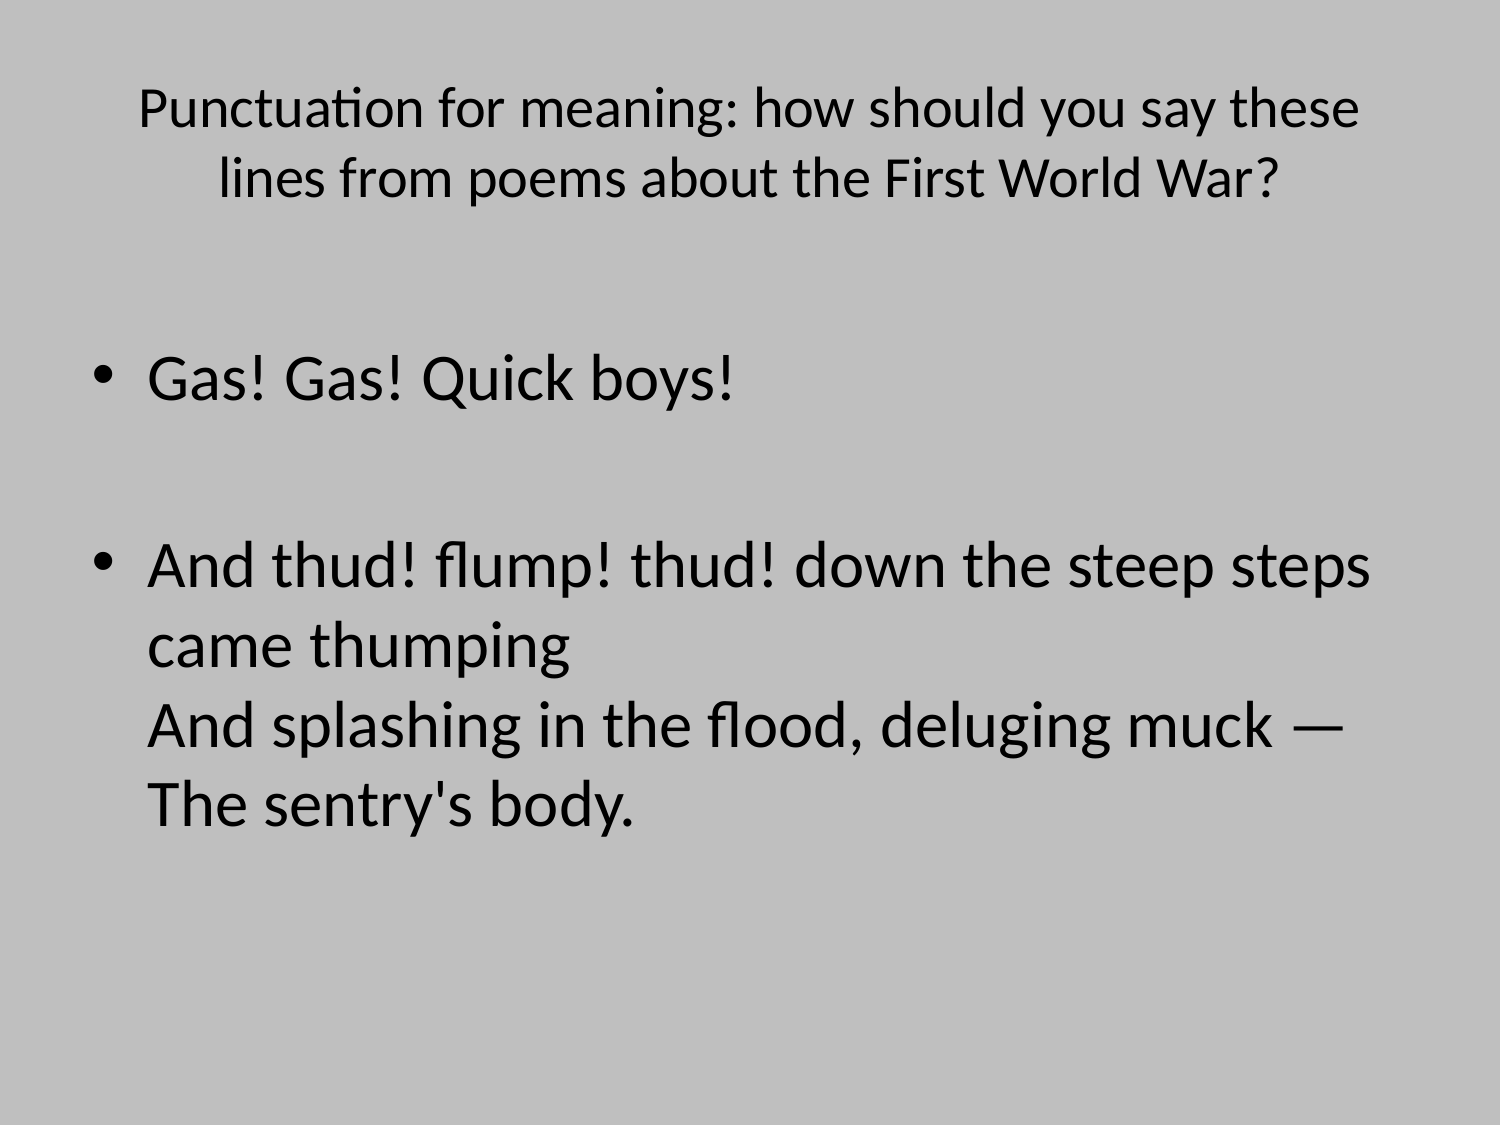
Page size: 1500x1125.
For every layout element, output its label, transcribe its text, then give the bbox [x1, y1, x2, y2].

title Punctuation for meaning: how should you say these lines from poems about the First World War? [75, 45, 1425, 233]
list Gas! Gas! Quick boys! And thud! flump! thud! down the steep steps came thumping And splashing in the flood, deluging muck — The sentry's body. [76, 326, 1427, 1069]
